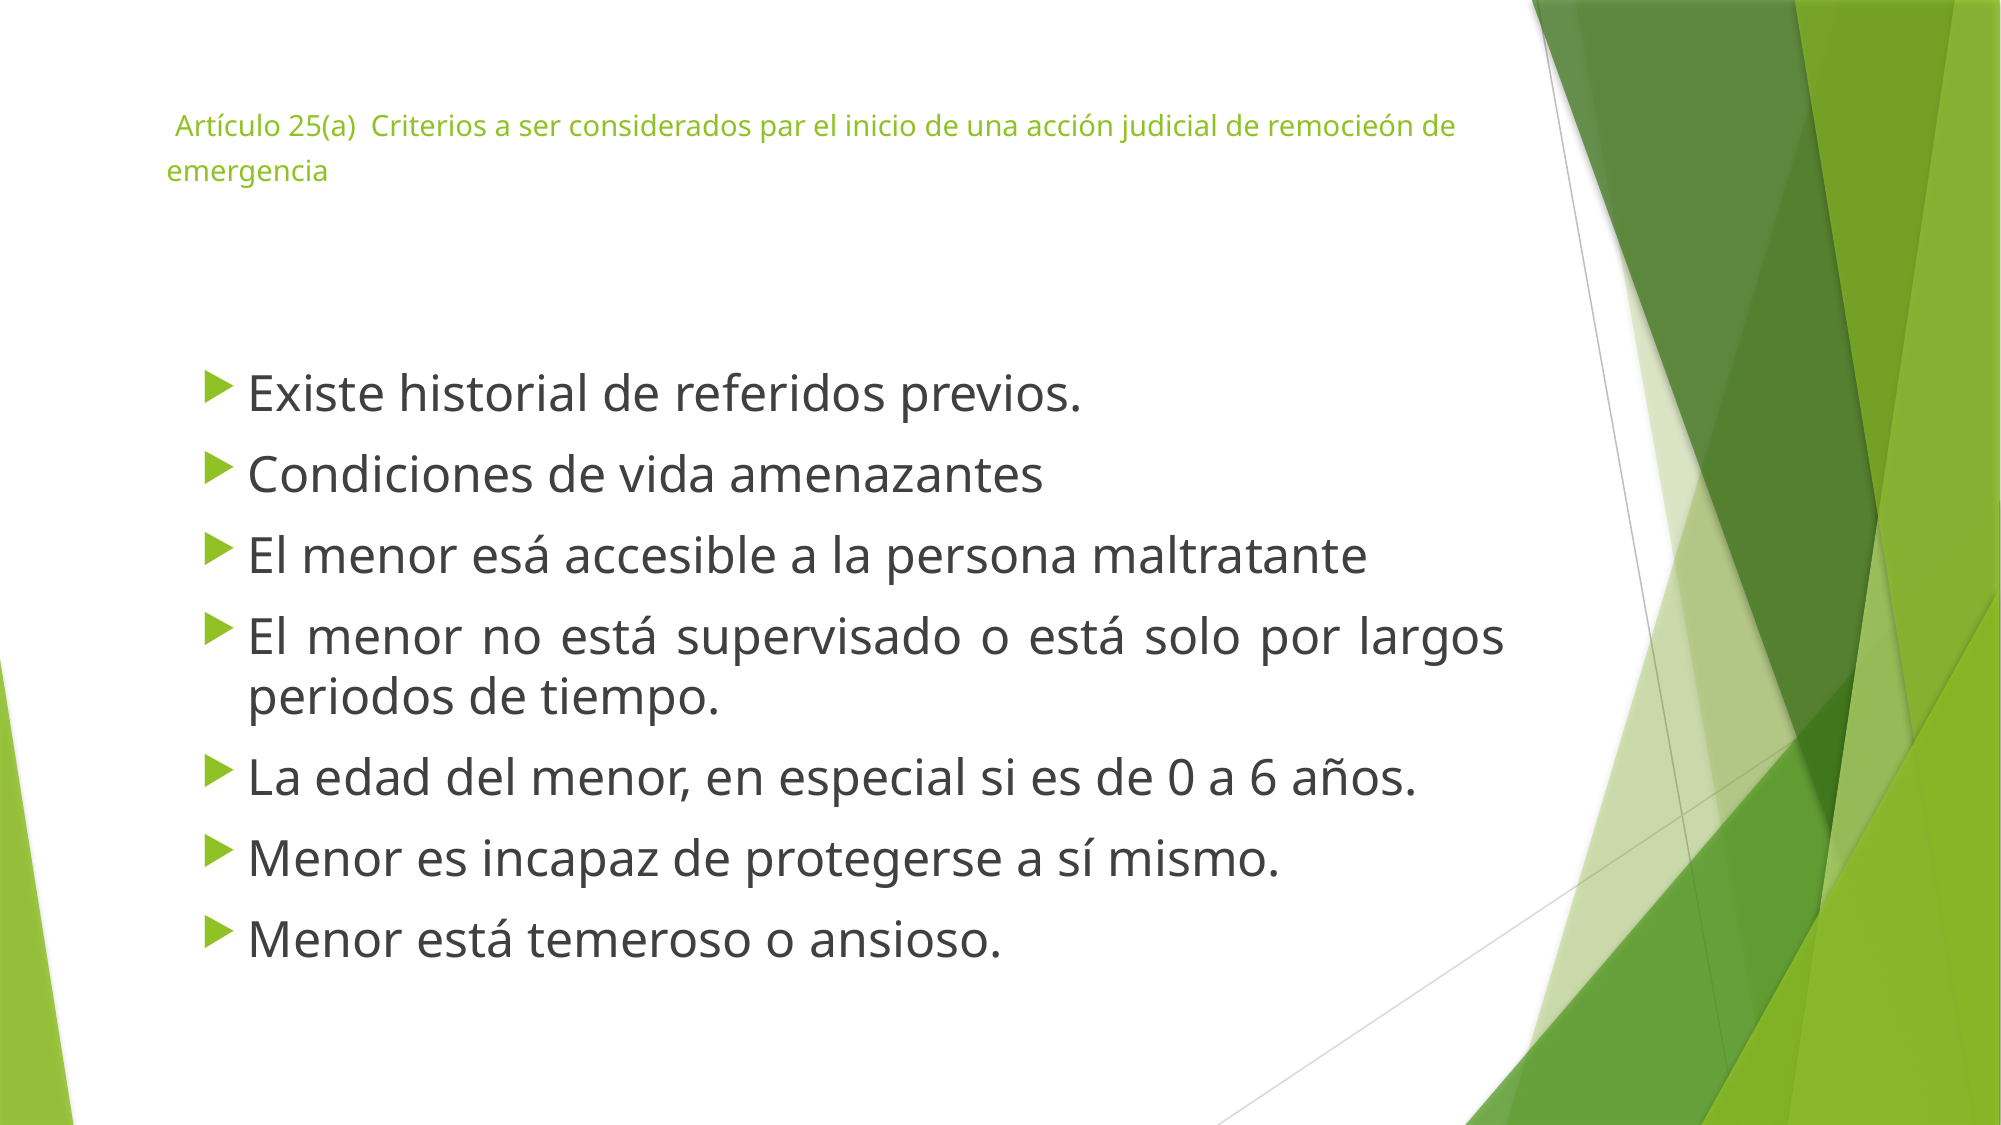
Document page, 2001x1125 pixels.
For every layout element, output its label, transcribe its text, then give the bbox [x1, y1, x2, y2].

list Existe historial de referidos previos. Condiciones de vida amenazantes El menor esá accesible a la persona maltratante El menor no está supervisado o está solo por largos periodos de tiempo. La edad del menor, en especial si es de 0 a 6 años. Menor es incapaz de protegerse a sí mismo. Menor está temeroso o ansioso. [111, 354, 1522, 992]
title Artículo 25(a) Criterios a ser considerados par el inicio de una acción judicial de remocieón de emergenciaR ARTÍCULO 25-A. CRITERIOS A SER CONSIDERADOS PARA EL INICIO DE UNA ACCIÓN JUDICIAL DE CUSTODIA DE EMERGENCIA O CUSTODIA TÍCULO 25-A. CRITERIOS A SER CONSIDERADOS PARA EL INICIO DE UNA ACCIÓN JUDICIAL DE CUSTODIA DE EMERGENCIA O CUSTODIA [111, 99, 1522, 317]
